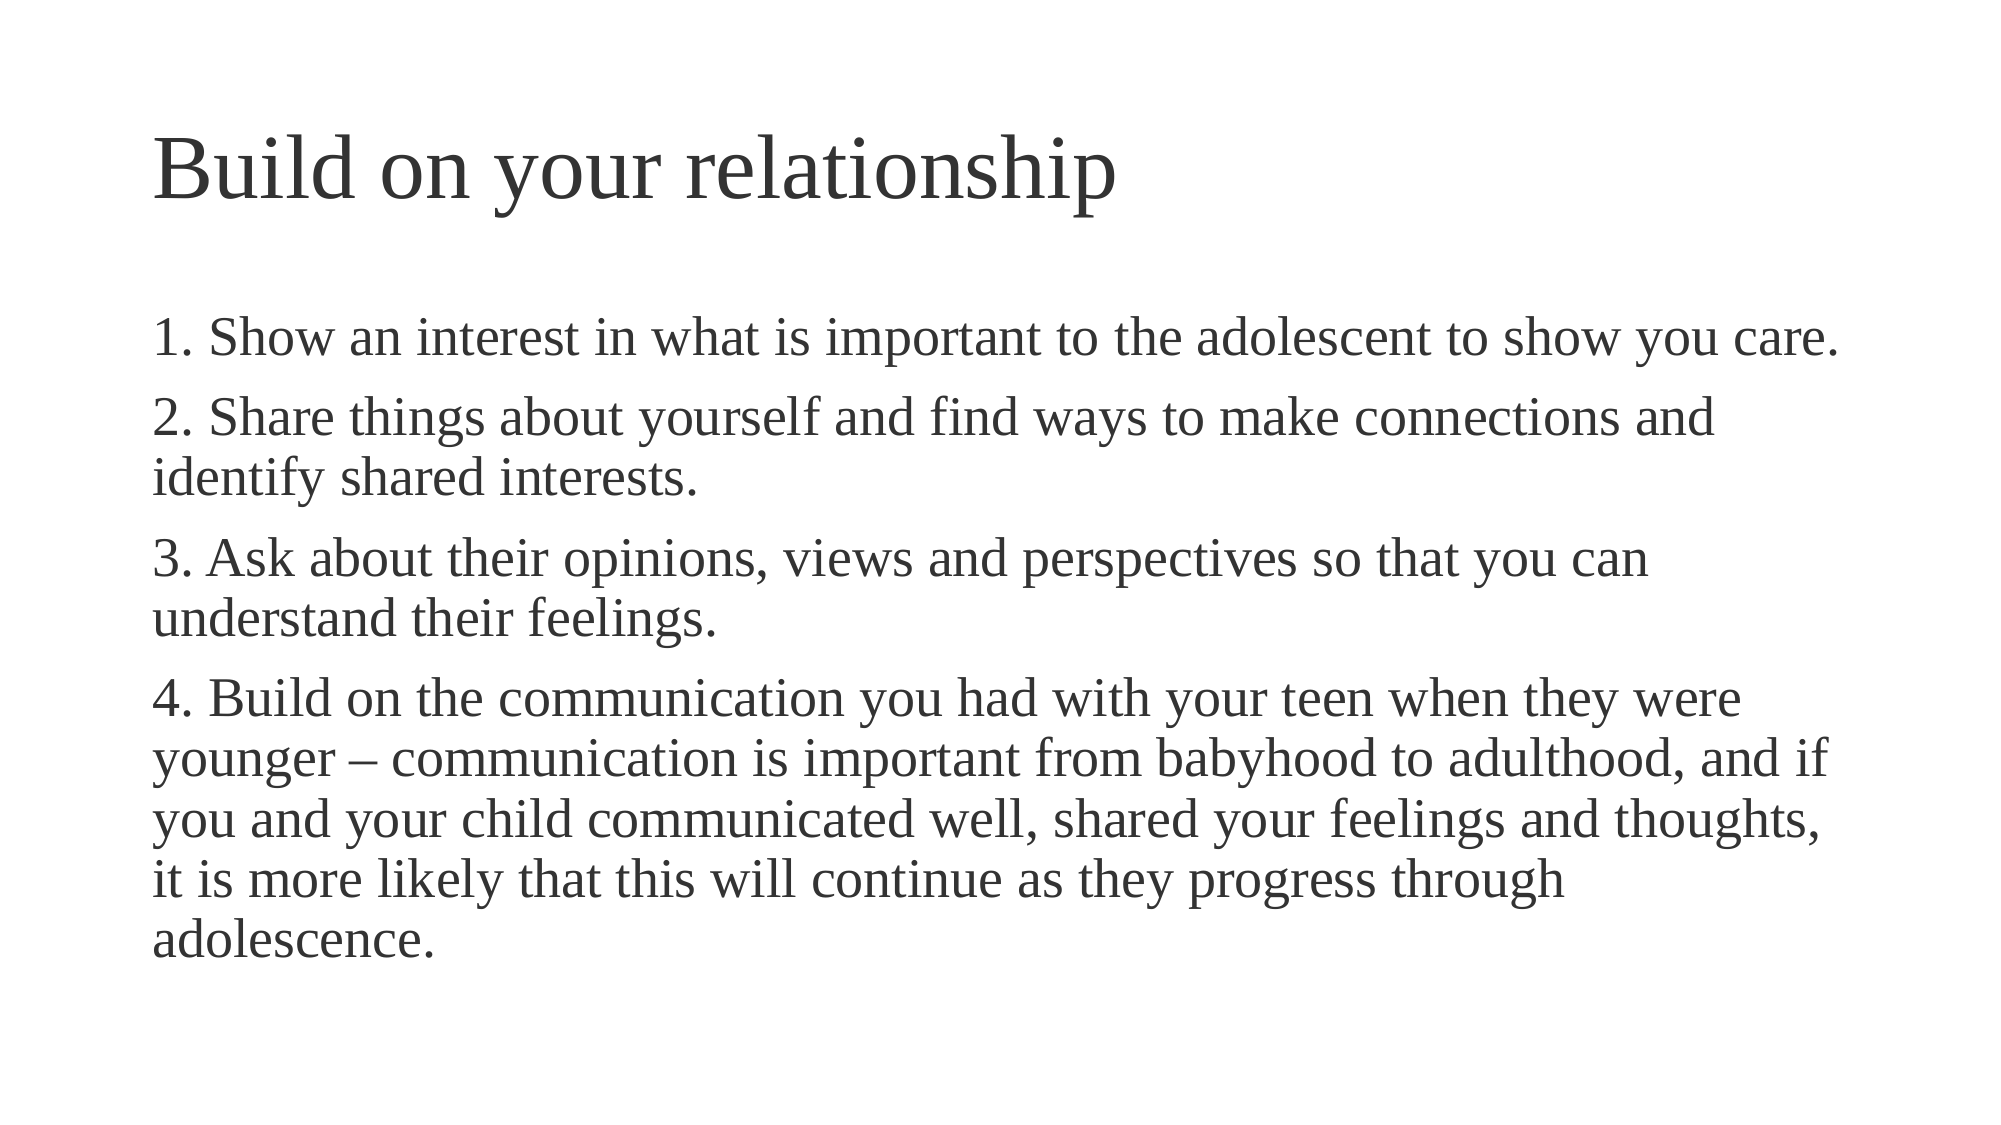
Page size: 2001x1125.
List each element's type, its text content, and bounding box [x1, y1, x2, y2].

list 1. Show an interest in what is important to the adolescent to show you care. 2. Share things about yourself and find ways to make connections and identify shared interests. 3. Ask about their opinions, views and perspectives so that you can understand their feelings. 4. Build on the communication you had with your teen when they were younger – communication is important from babyhood to adulthood, and if you and your child communicated well, shared your feelings and thoughts, it is more likely that this will continue as they progress through adolescence. [137, 299, 1863, 1014]
title Build on your relationship [137, 59, 1863, 278]
